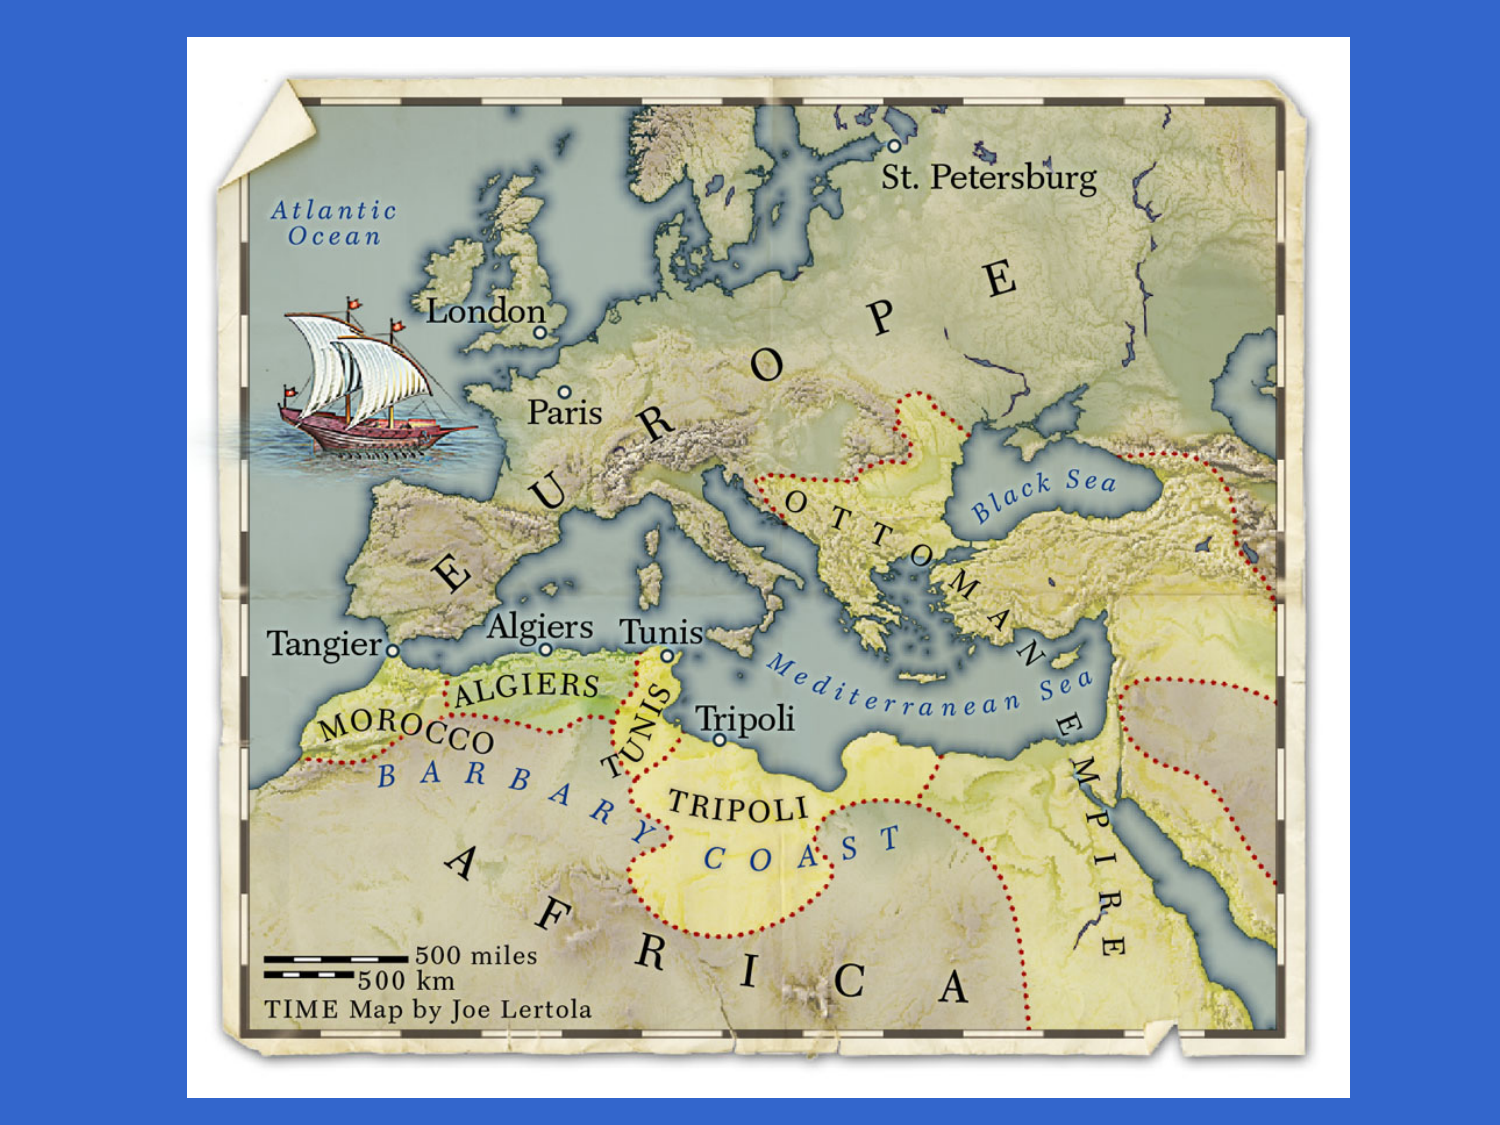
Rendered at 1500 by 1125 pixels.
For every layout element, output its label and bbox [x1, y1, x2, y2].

picture [187, 37, 1351, 1098]
